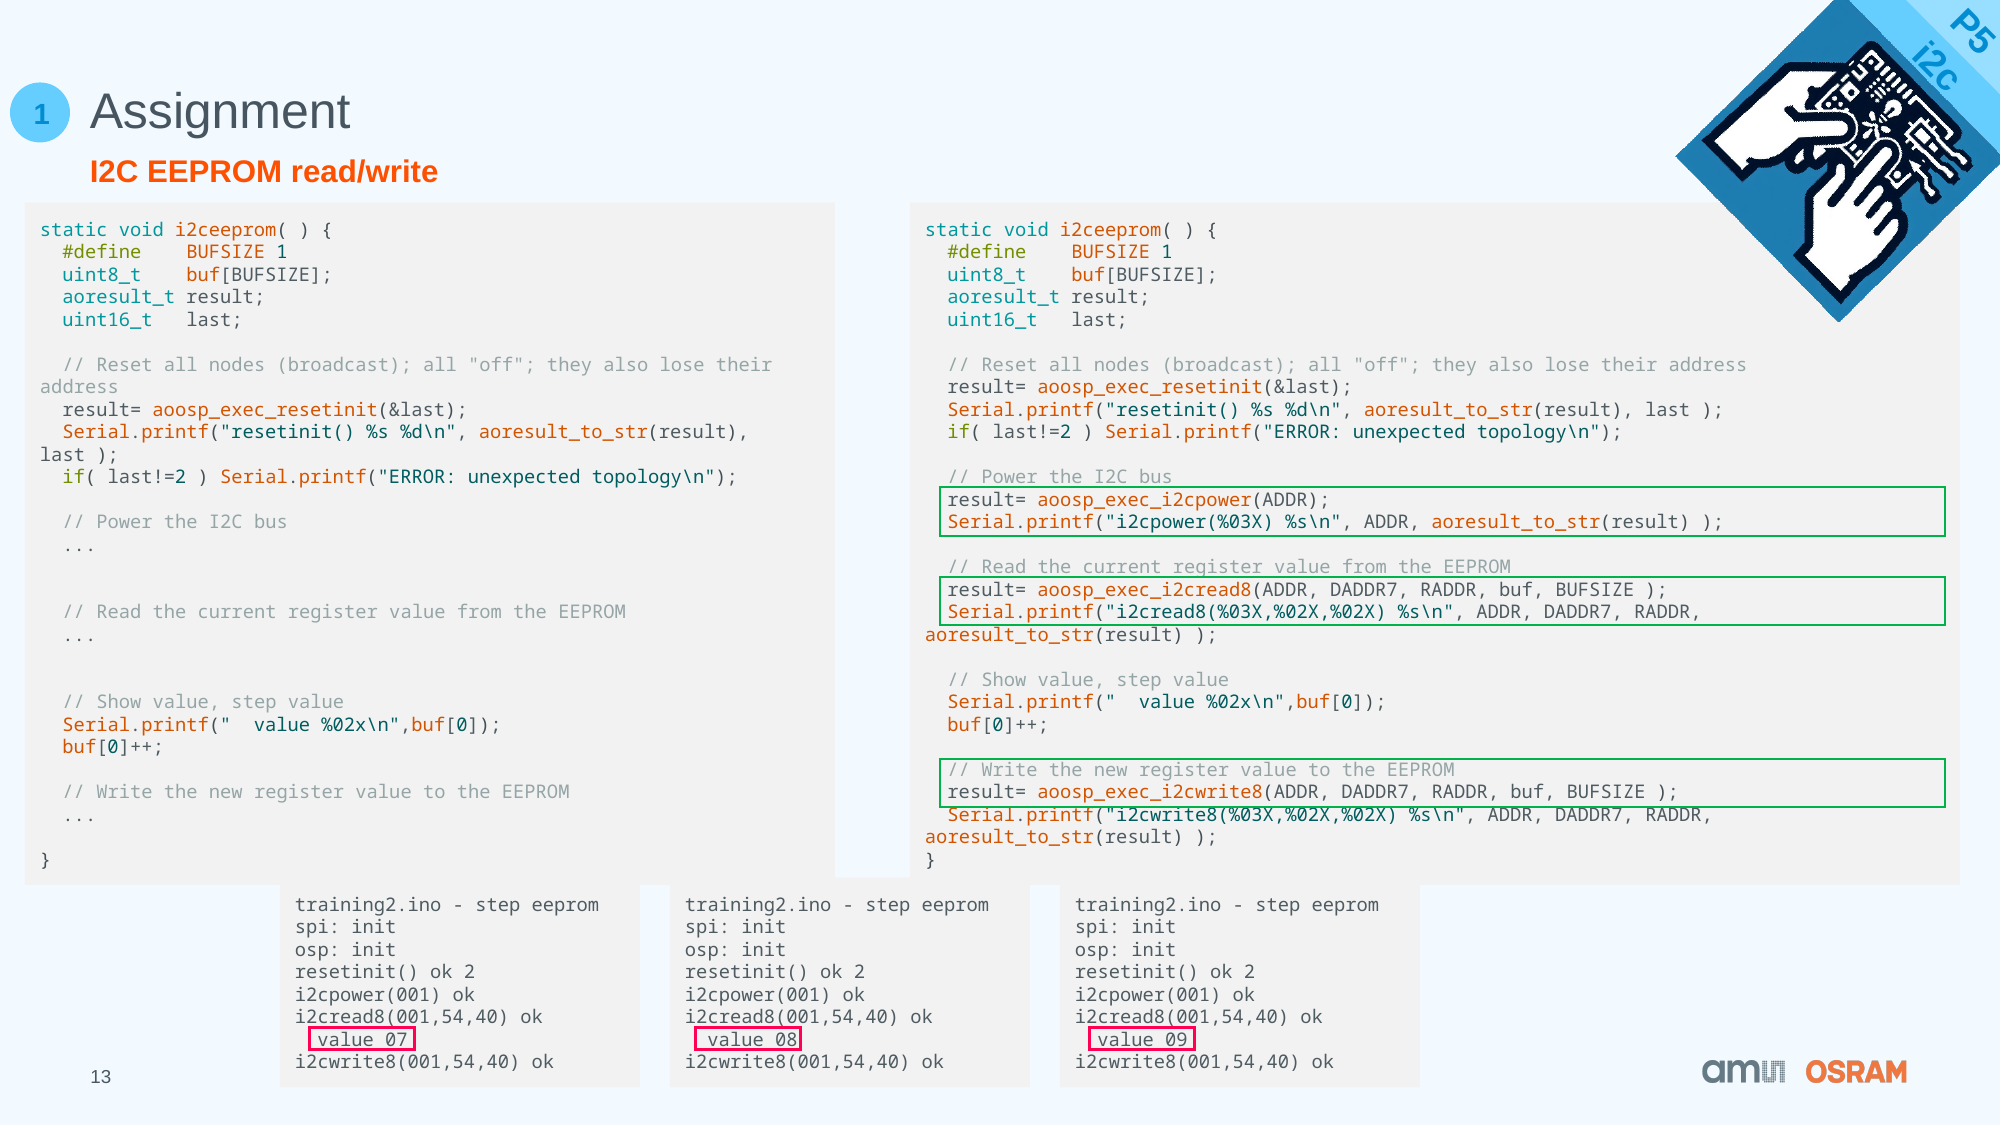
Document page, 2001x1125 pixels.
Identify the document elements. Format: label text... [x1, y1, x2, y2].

text_box static void i2ceeprom( ) { #define BUFSIZE 1 uint8_t buf[BUFSIZE]; aoresult_t result; uint16_t last; // Reset all nodes (broadcast); all "off"; they also lose their address result= aoosp_exec_resetinit(&last); Serial.printf("resetinit() %s %d\n", aoresult_to_str(result), last ); if( last!=2 ) Serial.printf("ERROR: unexpected topology\n"); // Power the I2C bus result= aoosp_exec_i2cpower(ADDR); Serial.printf("i2cpower(%03X) %s\n", ADDR, aoresult_to_str(result) ); // Read the current register value from the EEPROM result= aoosp_exec_i2cread8(ADDR, DADDR7, RADDR, buf, BUFSIZE ); Serial.printf("i2cread8(%03X,%02X,%02X) %s\n", ADDR, DADDR7, RADDR, aoresult_to_str(result) ); // Show value, step value Serial.printf(" value %02x\n",buf[0]); buf[0]++; // Write the new register value to the EEPROM result= aoosp_exec_i2cwrite8(ADDR, DADDR7, RADDR, buf, BUFSIZE ); Serial.printf("i2cwrite8(%03X,%02X,%02X) %s\n", ADDR, DADDR7, RADDR, aoresult_to_str(result) ); } [909, 202, 1960, 885]
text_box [1824, 0, 2000, 179]
text_box [695, 1026, 802, 1050]
picture [1676, 11, 1984, 322]
text_box 1 [8, 81, 72, 144]
list I2C EEPROM read/write [89, 147, 1720, 229]
text_box [939, 576, 1946, 626]
text_box training2.ino - step eeprom spi: init osp: init resetinit() ok 2 i2cpower(001) ok i2cread8(001,54,40) ok value 09 i2cwrite8(001,54,40) ok [1059, 877, 1420, 1088]
title Assignment [89, 85, 1723, 140]
text_box training2.ino - step eeprom spi: init osp: init resetinit() ok 2 i2cpower(001) ok i2cread8(001,54,40) ok value 08 i2cwrite8(001,54,40) ok [669, 877, 1030, 1088]
text_box [939, 486, 1946, 537]
text_box [939, 758, 1946, 808]
text_box [0, 0, 2000, 1125]
text_box training2.ino - step eeprom spi: init osp: init resetinit() ok 2 i2cpower(001) ok i2cread8(001,54,40) ok value 07 i2cwrite8(001,54,40) ok [279, 877, 640, 1088]
text_box static void i2ceeprom( ) { #define BUFSIZE 1 uint8_t buf[BUFSIZE]; aoresult_t result; uint16_t last; // Reset all nodes (broadcast); all "off"; they also lose their address result= aoosp_exec_resetinit(&last); Serial.printf("resetinit() %s %d\n", aoresult_to_str(result), last ); if( last!=2 ) Serial.printf("ERROR: unexpected topology\n"); // Power the I2C bus ... // Read the current register value from the EEPROM ... // Show value, step value Serial.printf(" value %02x\n",buf[0]); buf[0]++; // Write the new register value to the EEPROM ... } [24, 202, 835, 885]
text_box [309, 1026, 416, 1050]
text_box [1089, 1026, 1196, 1050]
